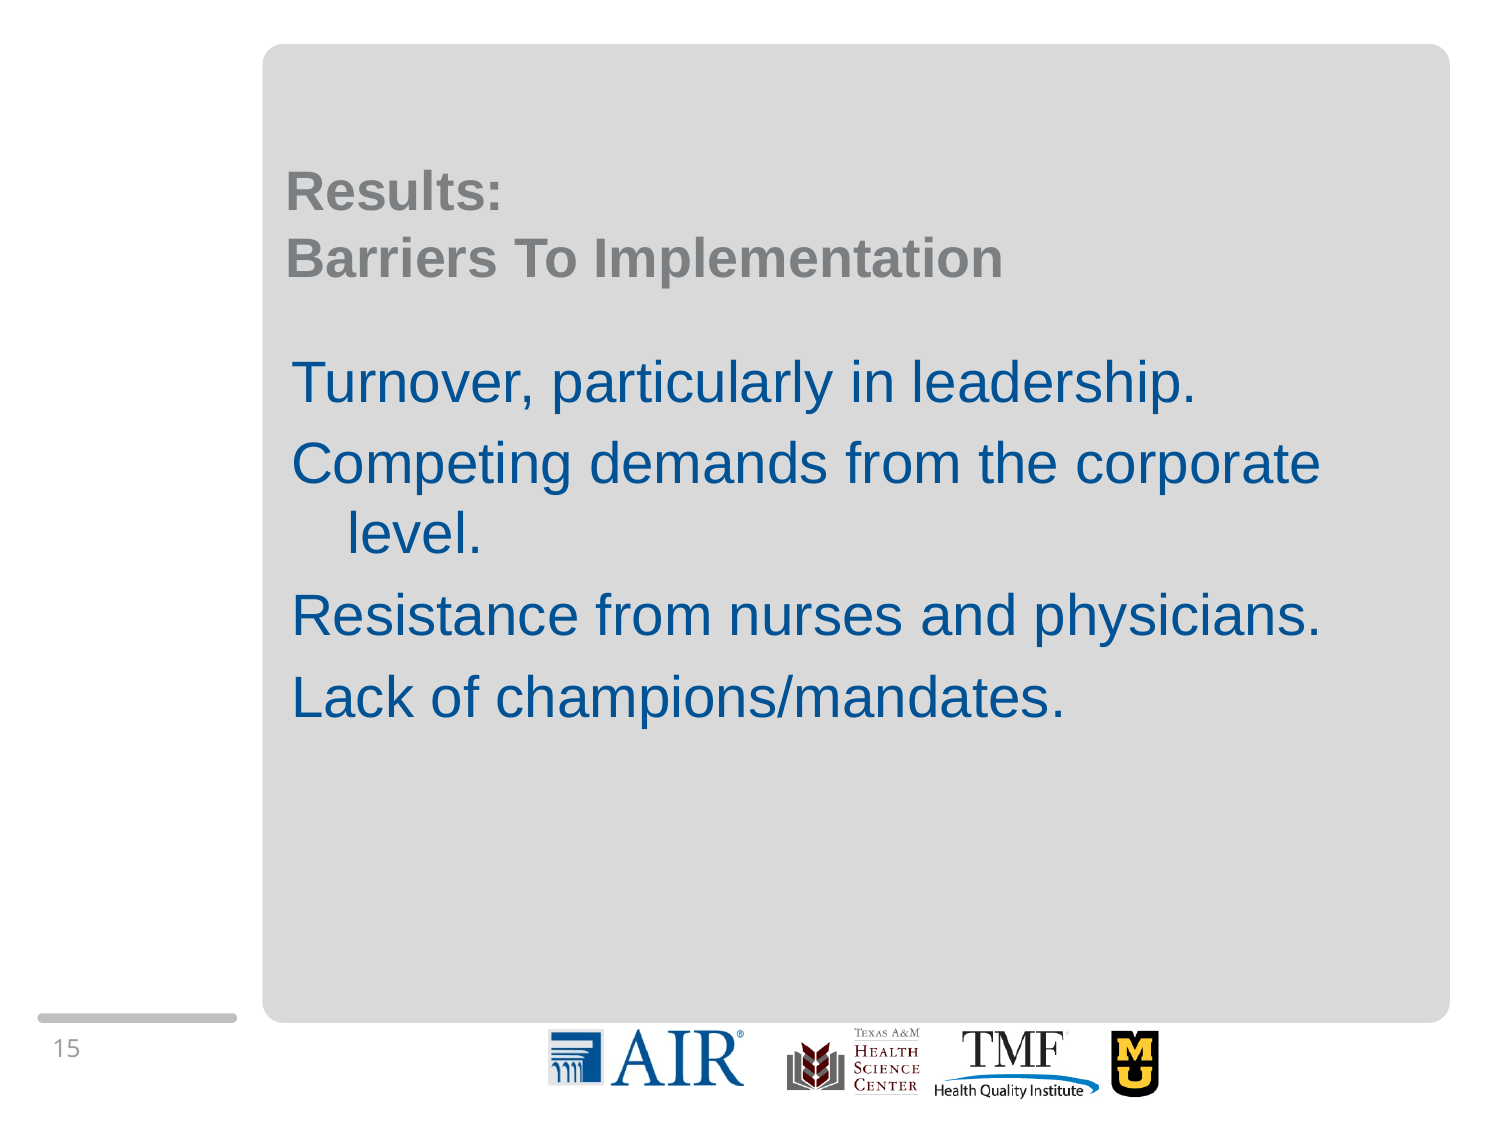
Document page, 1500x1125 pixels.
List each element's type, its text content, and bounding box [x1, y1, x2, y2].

picture [1108, 1027, 1161, 1100]
title Results: Barriers To Implementation [269, 47, 1439, 297]
picture [784, 1025, 922, 1097]
picture [548, 1029, 744, 1086]
picture [935, 1030, 1099, 1099]
list Turnover, particularly in leadership. Competing demands from the corporate level. Resistance from nurses and physicians. Lack of champions/mandates. [275, 336, 1421, 870]
